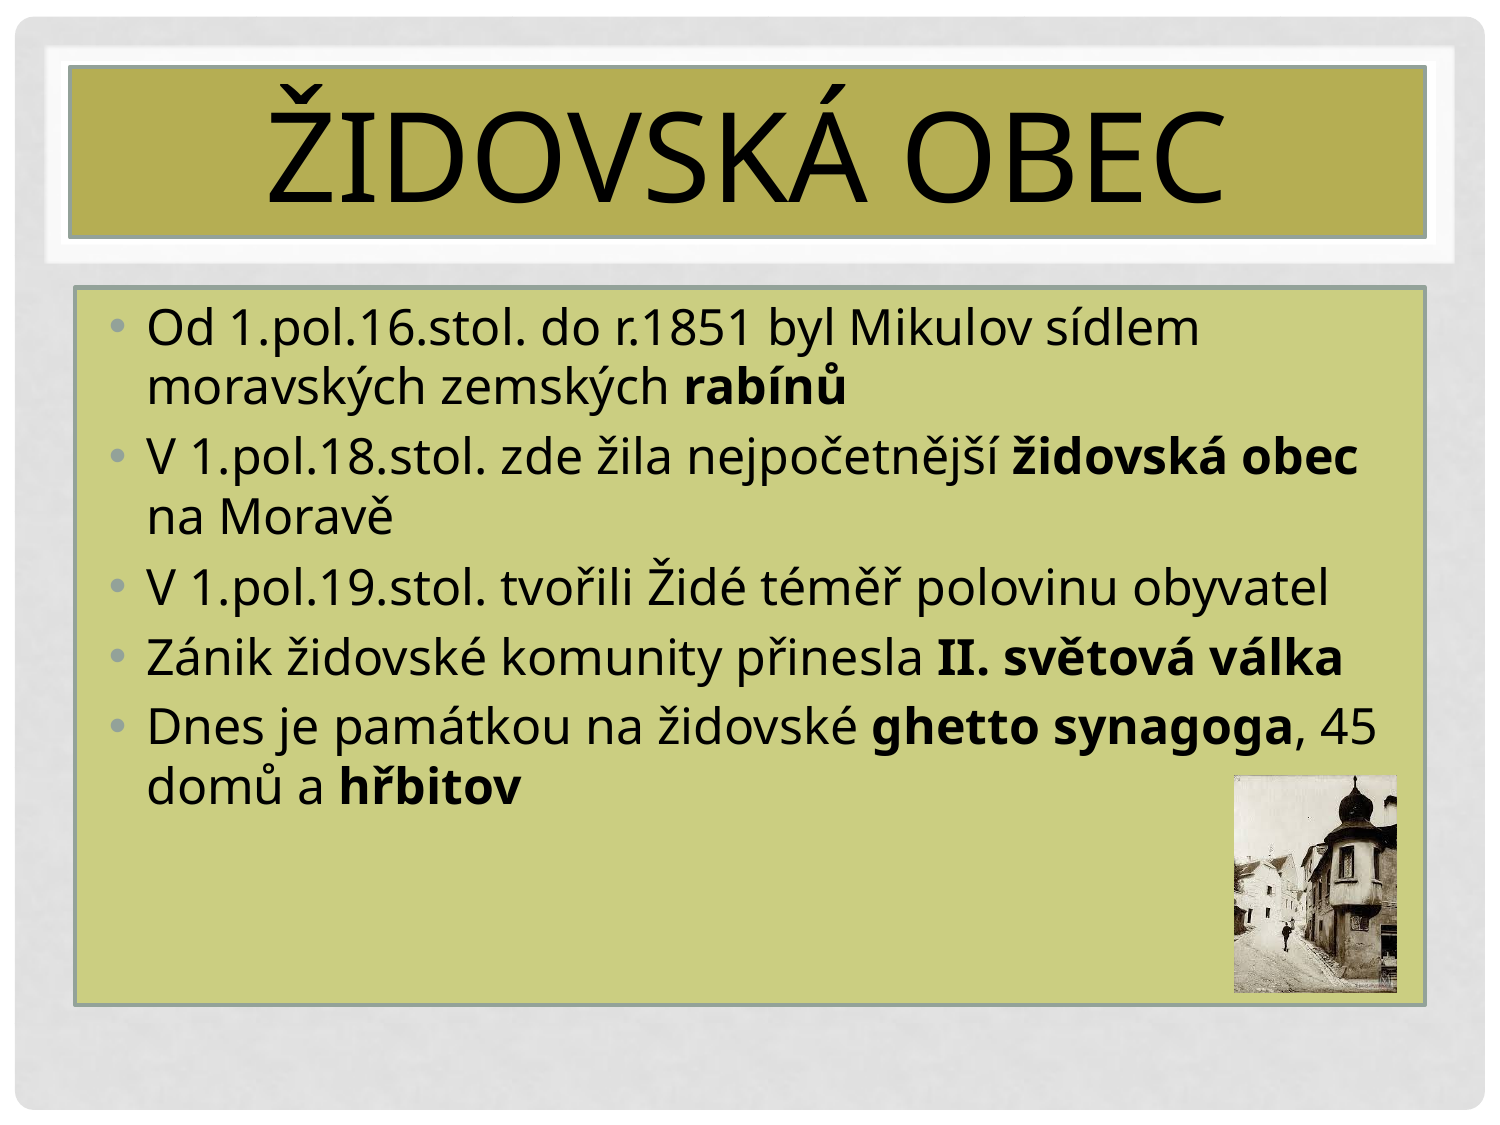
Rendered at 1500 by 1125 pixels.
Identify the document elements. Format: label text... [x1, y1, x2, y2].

title Židovská obec [68, 65, 1427, 239]
list Od 1.pol.16.stol. do r.1851 byl Mikulov sídlem moravských zemských rabínů V 1.pol.18.stol. zde žila nejpočetnější židovská obec na Moravě V 1.pol.19.stol. tvořili Židé téměř polovinu obyvatel Zánik židovské komunity přinesla II. světová válka Dnes je památkou na židovské ghetto synagoga, 45 domů a hřbitov [73, 285, 1427, 1007]
picture [1234, 774, 1397, 993]
